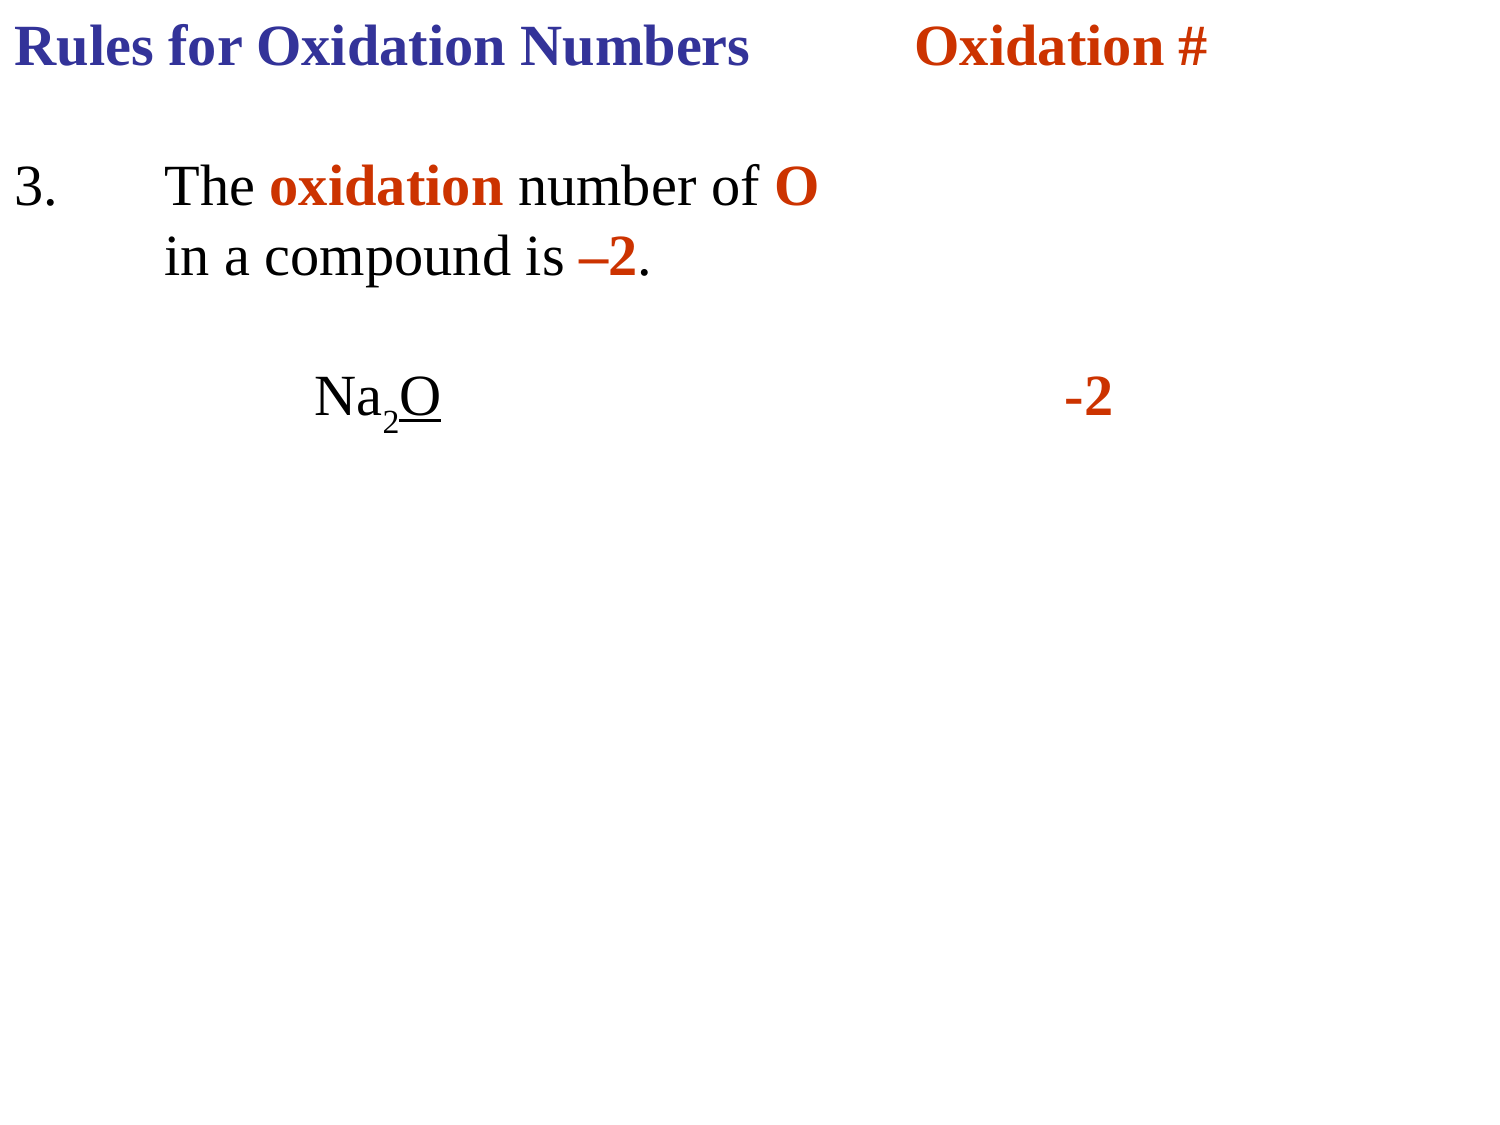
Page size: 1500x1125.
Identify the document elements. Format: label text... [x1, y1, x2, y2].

text_box Rules for Oxidation Numbers Oxidation # 3. The oxidation number of O in a compound is –2. Na2O -2 [0, 0, 1500, 658]
